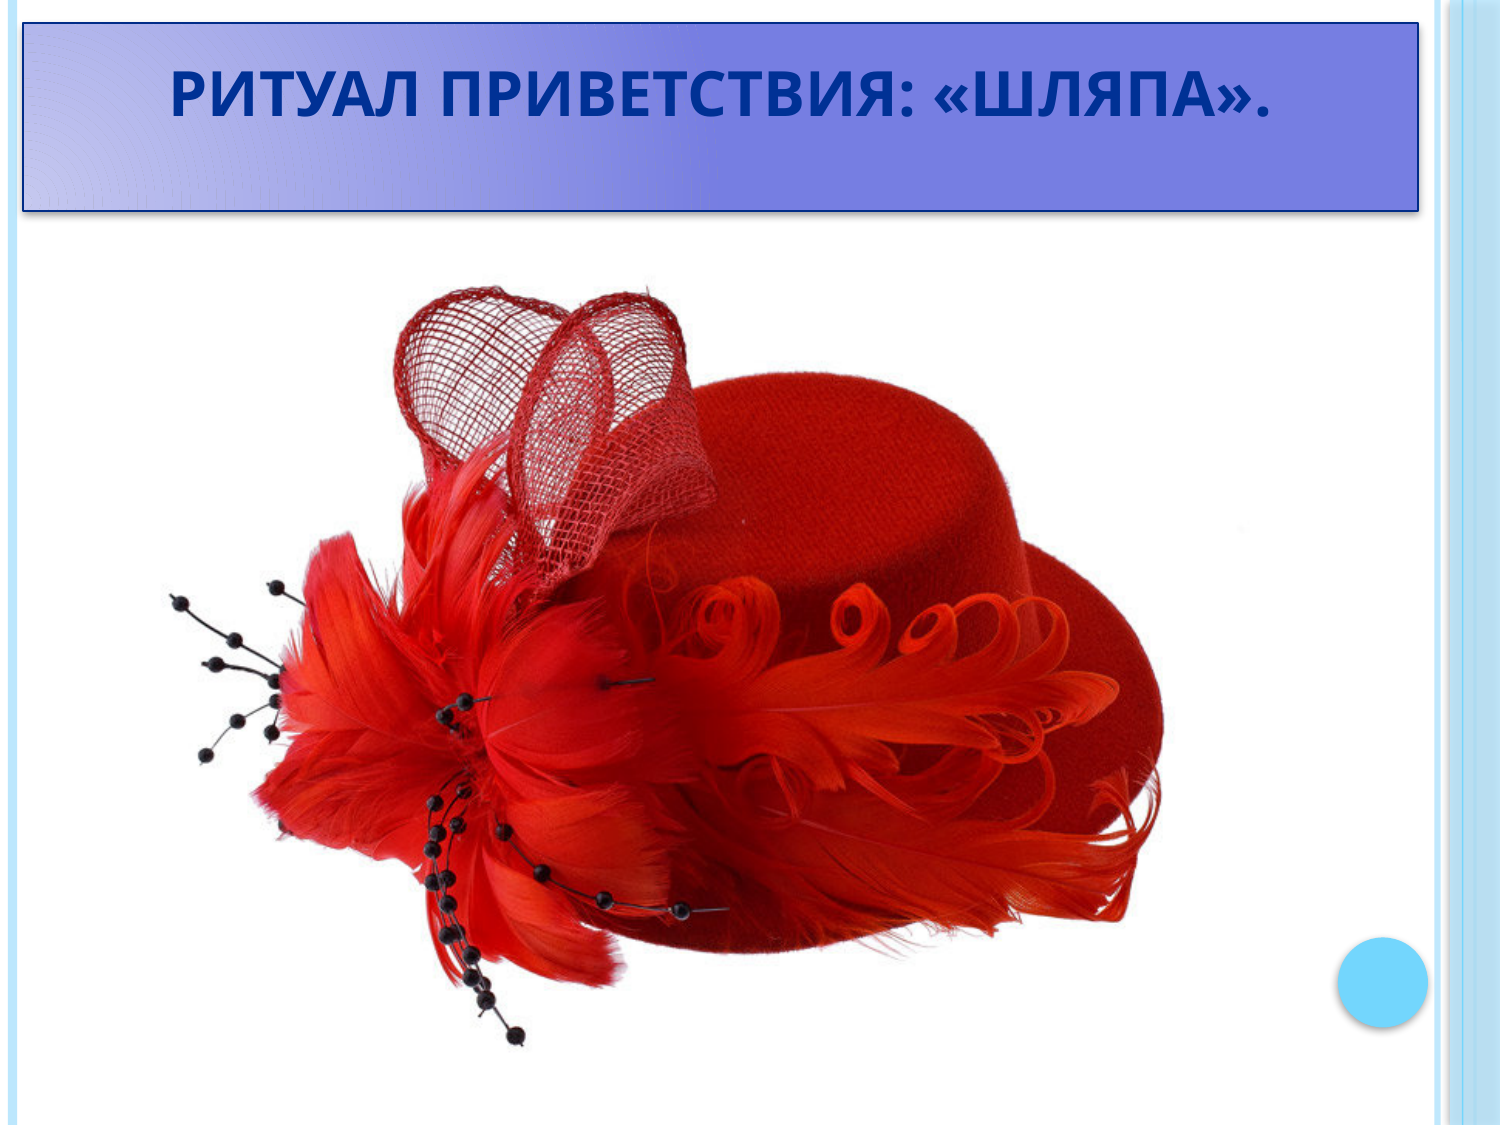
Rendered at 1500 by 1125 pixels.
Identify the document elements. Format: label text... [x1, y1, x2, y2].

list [87, 261, 1288, 1063]
title Ритуал приветствия: «Шляпа». [22, 22, 1419, 212]
